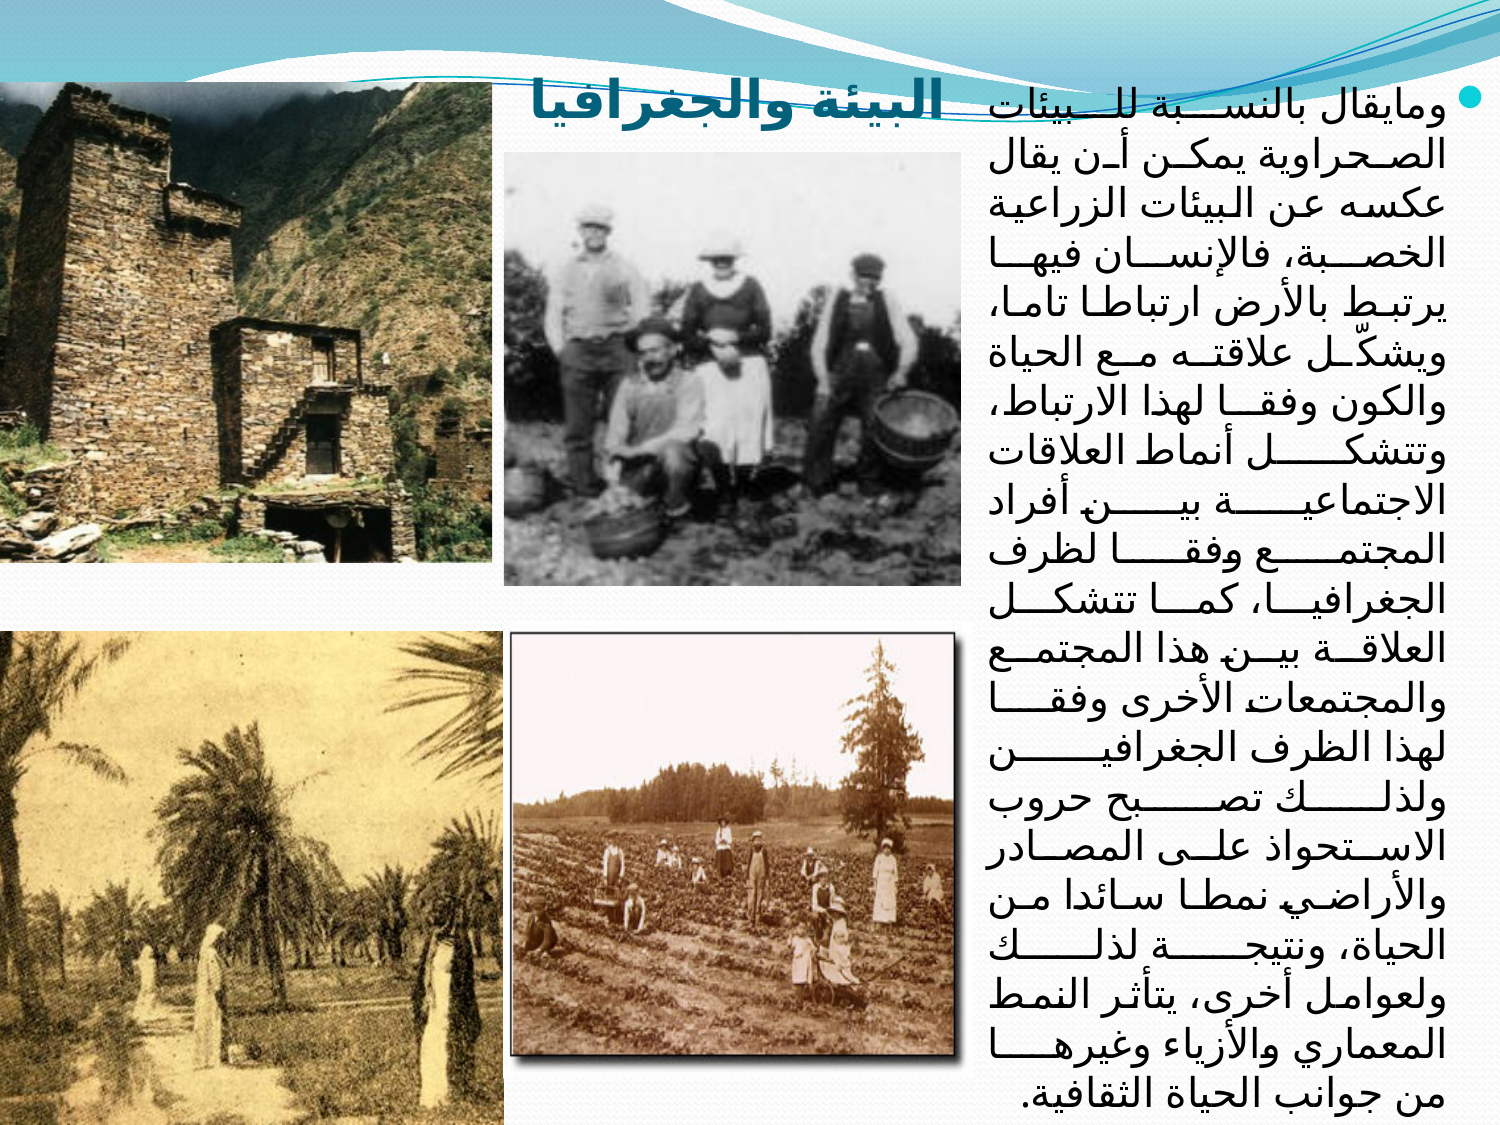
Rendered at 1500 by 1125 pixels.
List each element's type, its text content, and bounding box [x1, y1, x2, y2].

picture [0, 631, 505, 1125]
picture [0, 81, 493, 563]
title البيئة والجغرافيا [515, 46, 950, 129]
list ومايقال بالنسبة للبيئات الصحراوية يمكن أن يقال عكسه عن البيئات الزراعية الخصبة، فالإنسان فيها يرتبط بالأرض ارتباطا تاما، ويشكّل علاقته مع الحياة والكون وفقا لهذا الارتباط، وتتشكل أنماط العلاقات الاجتماعية بين أفراد المجتمع وفقا لظرف الجغرافيا، كما تتشكل العلاقة بين هذا المجتمع والمجتمعات الأخرى وفقا لهذا الظرف الجغرافين ولذلك تصبح حروب الاستحواذ على المصادر والأراضي نمطا سائدا من الحياة، ونتيجة لذلك ولعوامل أخرى، يتأثر النمط المعماري والأزياء وغيرها من جوانب الحياة الثقافية. [972, 70, 1500, 1125]
picture [503, 152, 962, 587]
picture [503, 620, 973, 1079]
